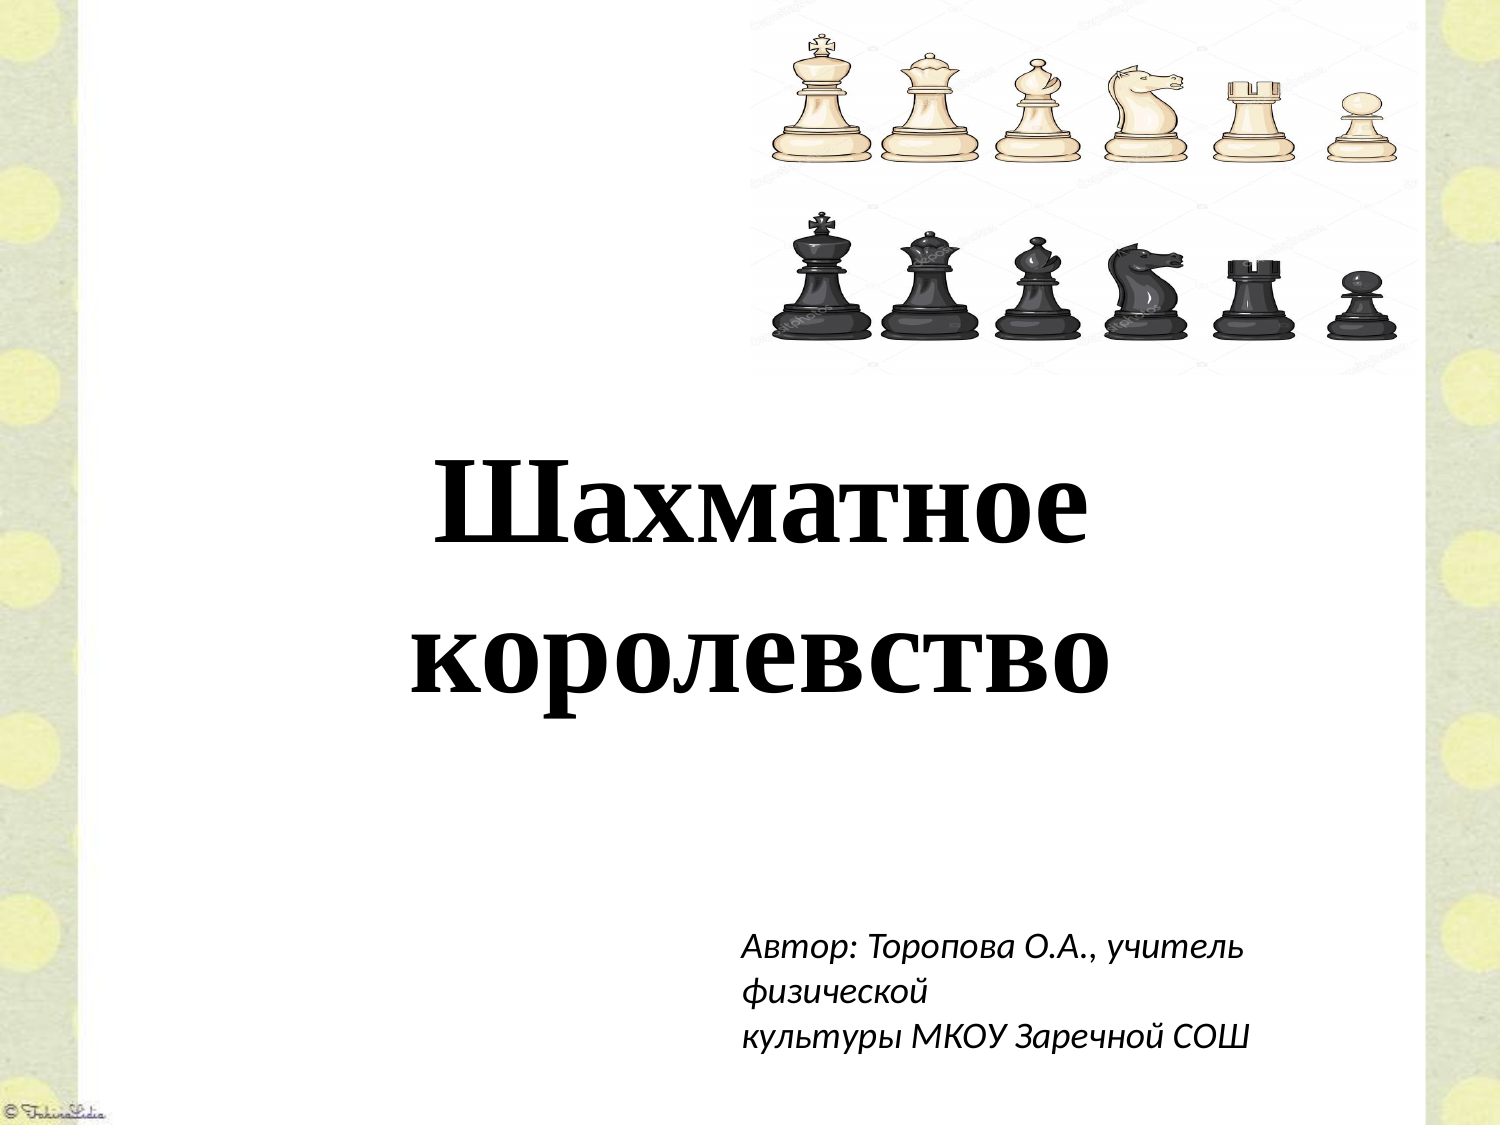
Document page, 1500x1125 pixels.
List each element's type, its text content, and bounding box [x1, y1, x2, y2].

picture [0, 0, 1500, 1125]
text_box Автор: Торопова О.А., учитель физической культуры МКОУ Заречной СОШ [726, 913, 1430, 1064]
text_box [170, 409, 1353, 789]
